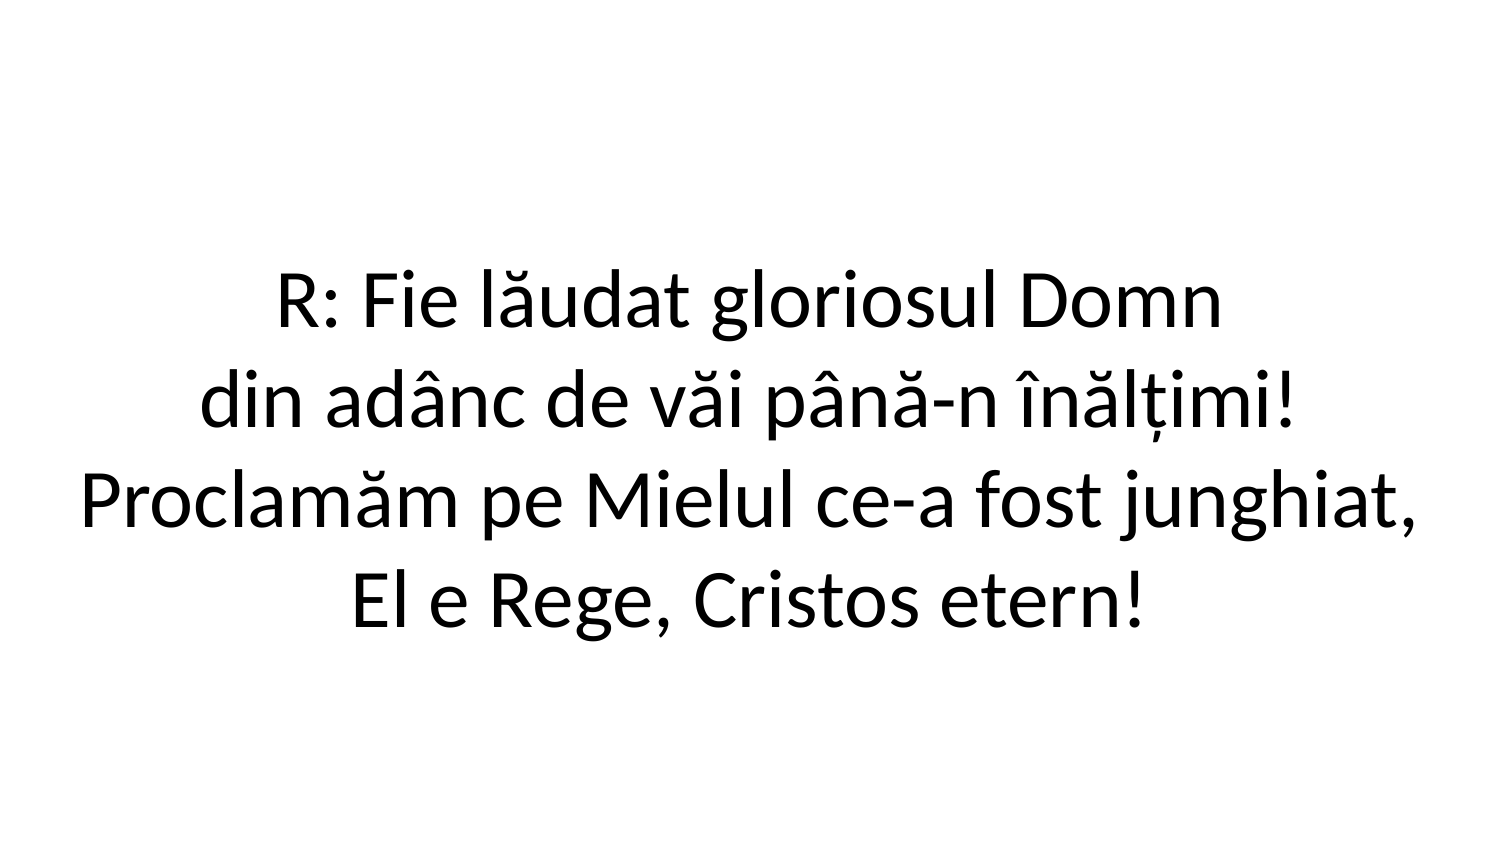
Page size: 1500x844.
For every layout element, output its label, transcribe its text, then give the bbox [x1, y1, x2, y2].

text_box R: Fie lăudat gloriosul Domn din adânc de văi până-n înălțimi! Proclamăm pe Mielul ce-a fost junghiat, El e Rege, Cristos etern! [64, 192, 1436, 652]
